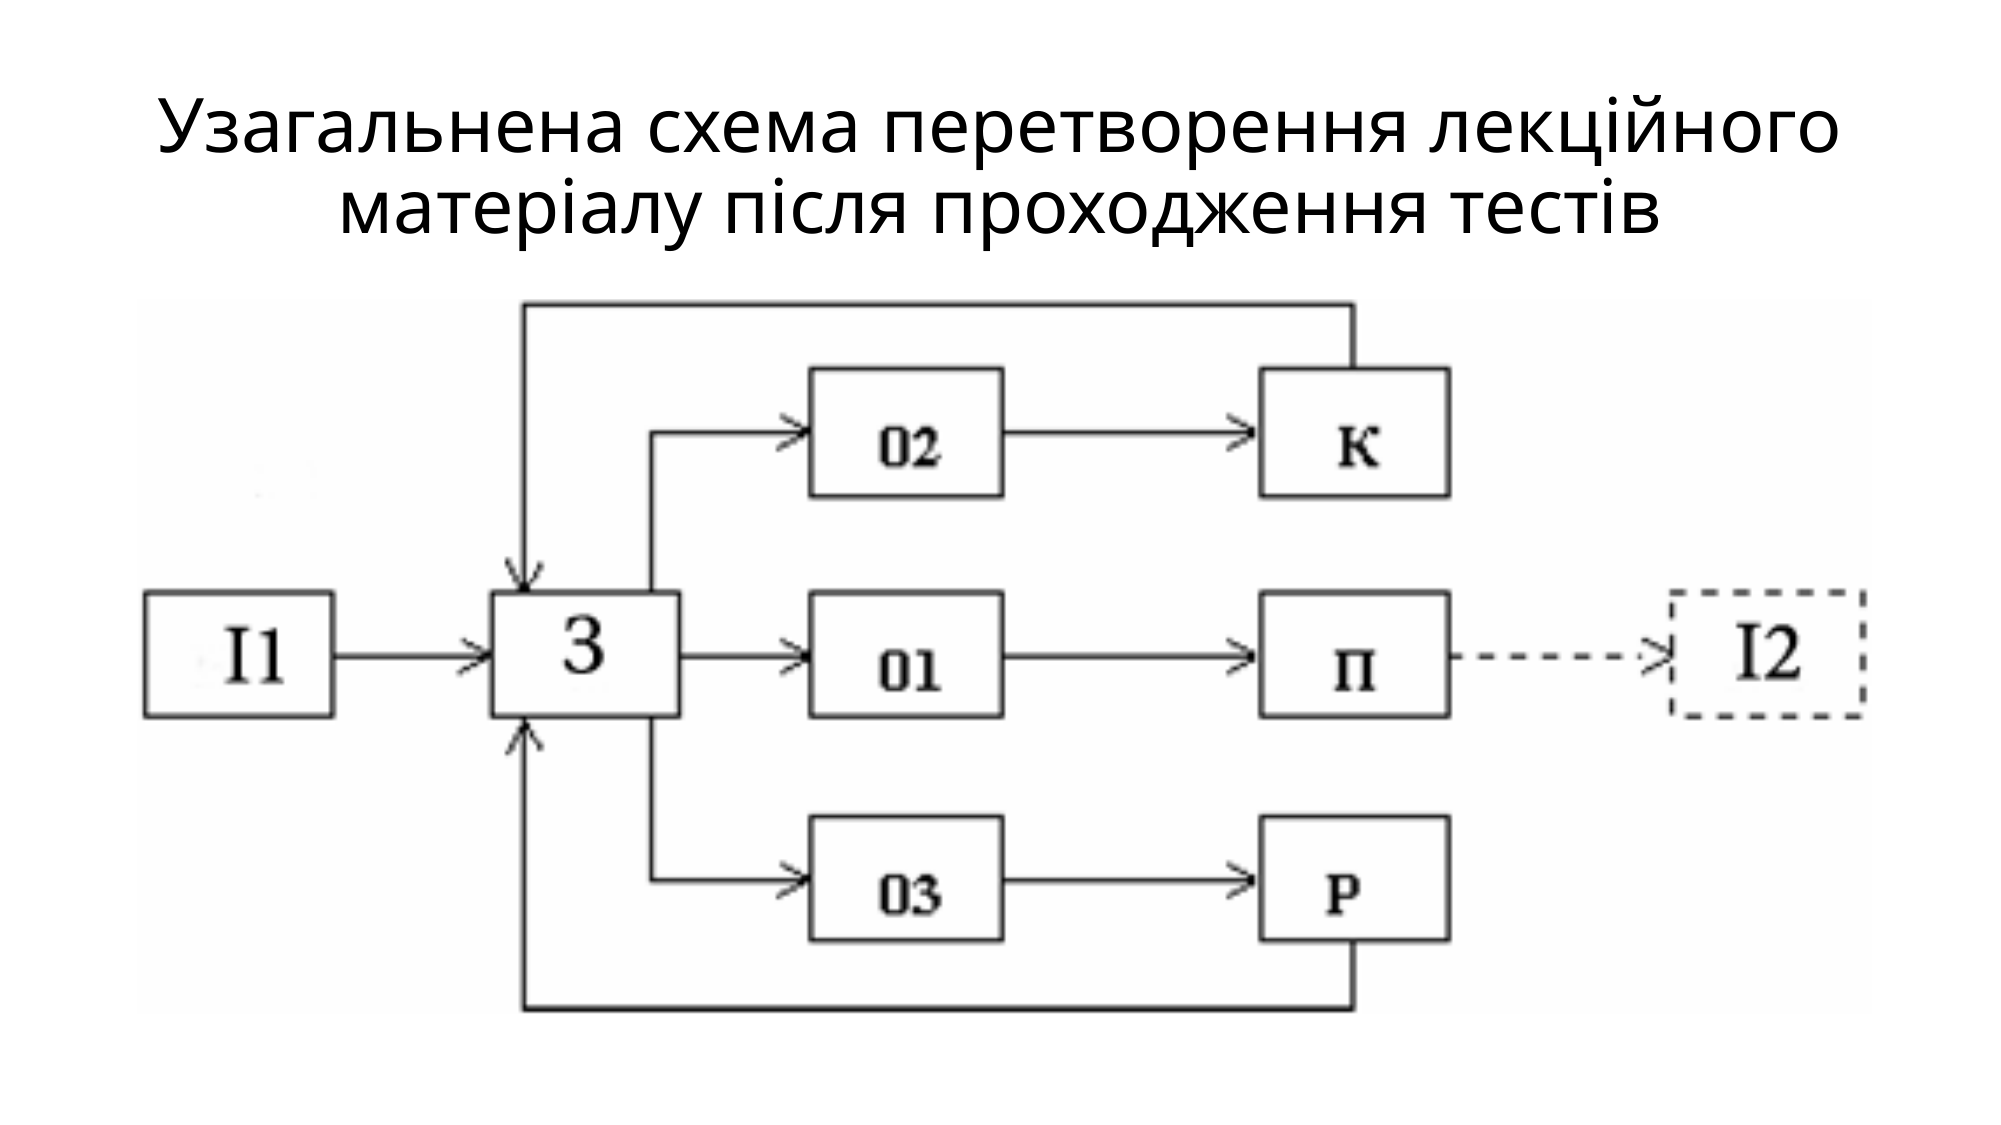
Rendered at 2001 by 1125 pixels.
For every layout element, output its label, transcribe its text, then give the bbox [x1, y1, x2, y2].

picture [137, 299, 1889, 1014]
title Узагальнена схема перетворення лекційного матеріалу після проходження тестів [137, 59, 1863, 278]
